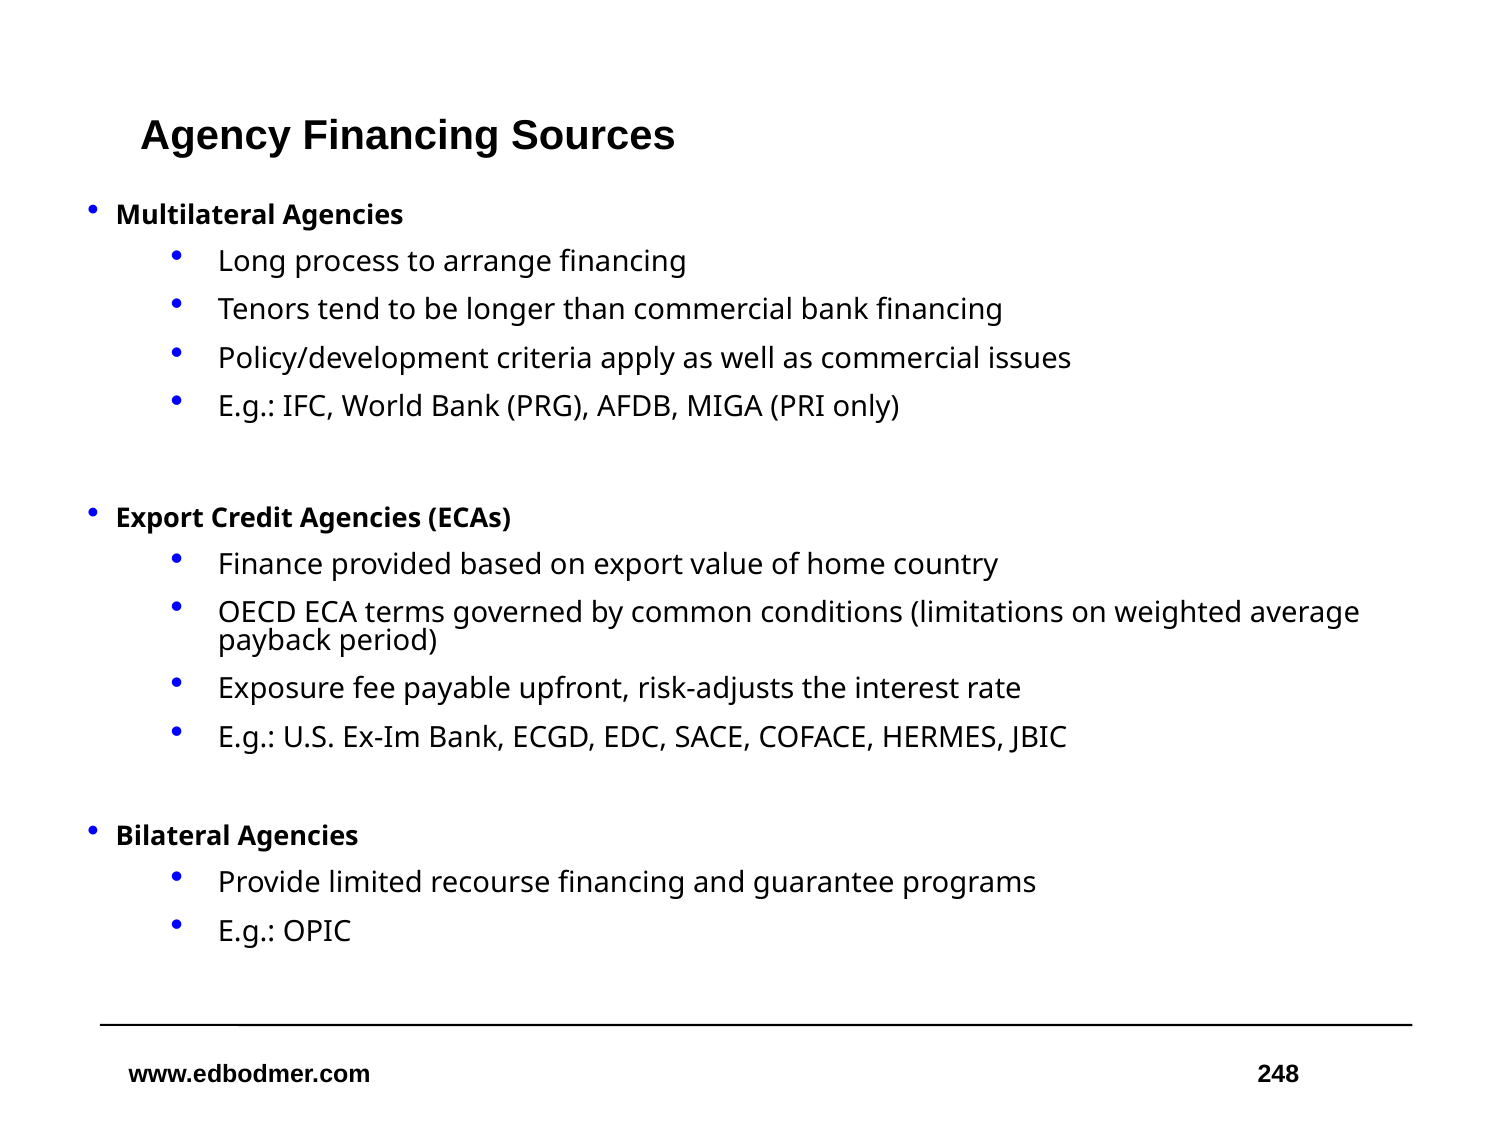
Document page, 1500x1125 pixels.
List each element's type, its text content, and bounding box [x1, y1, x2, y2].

title Agency Financing Sources [125, 99, 1288, 225]
list Multilateral Agencies Long process to arrange financing Tenors tend to be longer than commercial bank financing Policy/development criteria apply as well as commercial issues E.g.: IFC, World Bank (PRG), AFDB, MIGA (PRI only) Export Credit Agencies (ECAs) Finance provided based on export value of home country OECD ECA terms governed by common conditions (limitations on weighted average payback period) Exposure fee payable upfront, risk-adjusts the interest rate E.g.: U.S. Ex-Im Bank, ECGD, EDC, SACE, COFACE, HERMES, JBIC Bilateral Agencies Provide limited recourse financing and guarantee programs E.g.: OPIC [62, 196, 1413, 1072]
